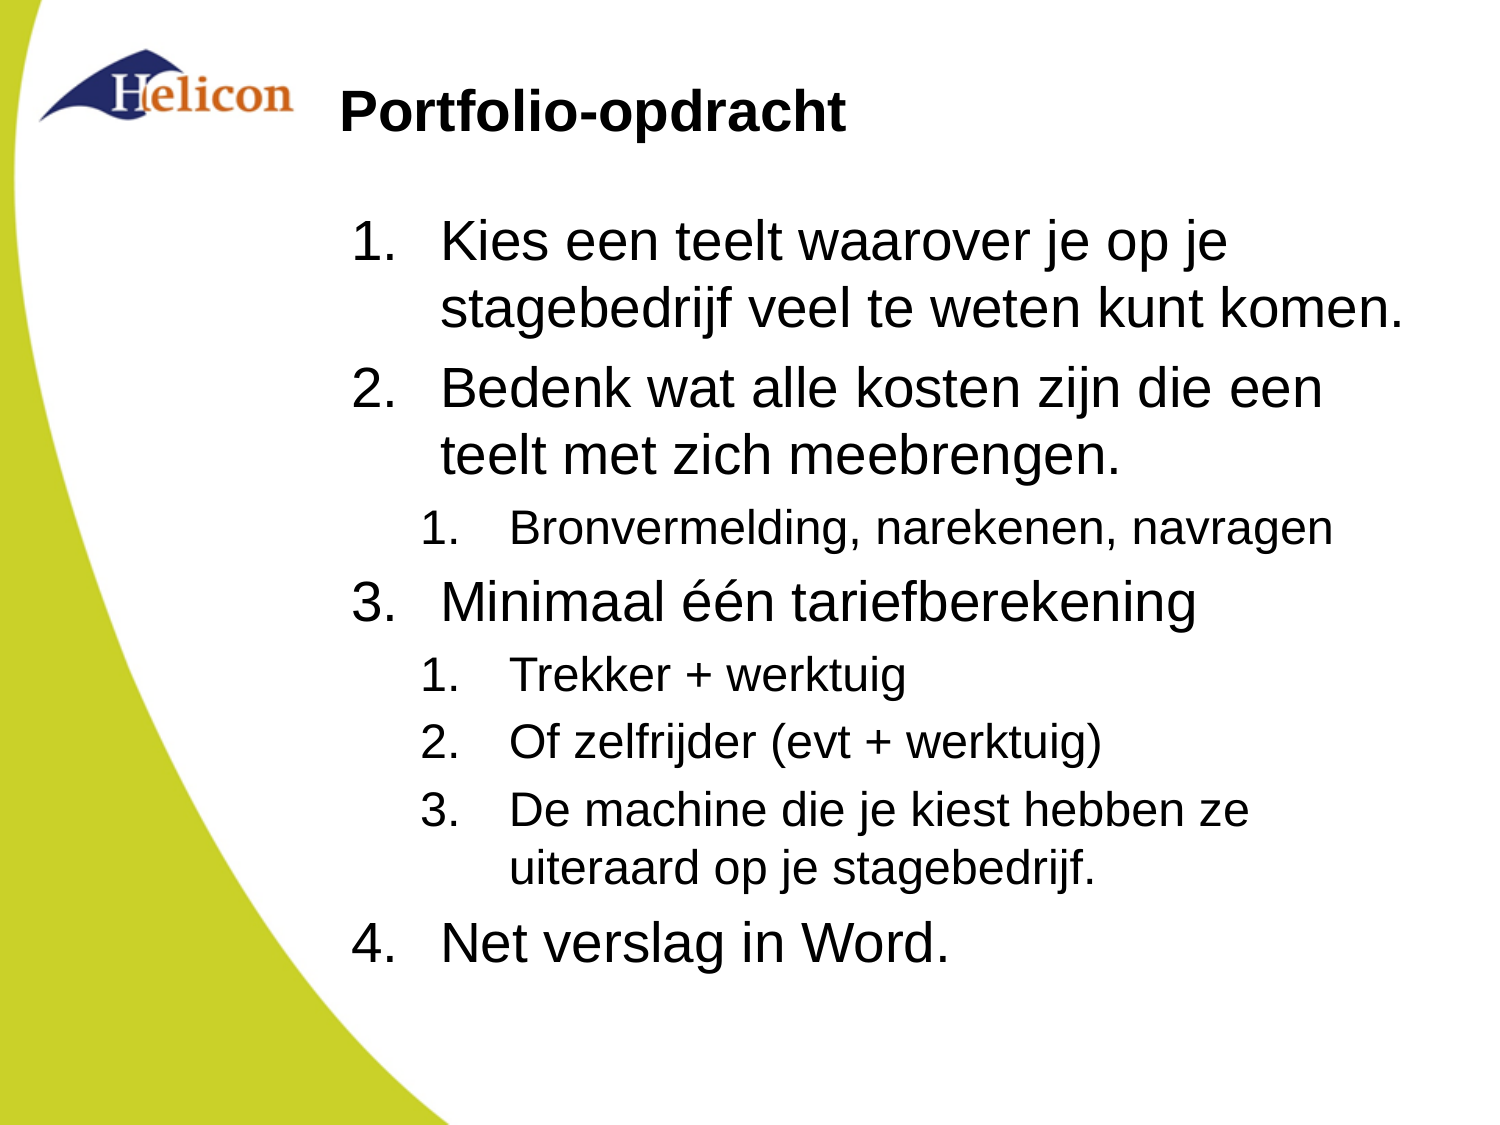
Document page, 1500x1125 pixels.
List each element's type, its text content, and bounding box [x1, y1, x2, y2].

picture [0, 0, 1500, 1125]
title Portfolio-opdracht [324, 54, 1415, 161]
list Kies een teelt waarover je op je stagebedrijf veel te weten kunt komen. Bedenk wat alle kosten zijn die een teelt met zich meebrengen. Bronvermelding, narekenen, navragen Minimaal één tariefberekening Trekker + werktuig Of zelfrijder (evt + werktuig) De machine die je kiest hebben ze uiteraard op je stagebedrijf. Net verslag in Word. [336, 196, 1425, 1005]
